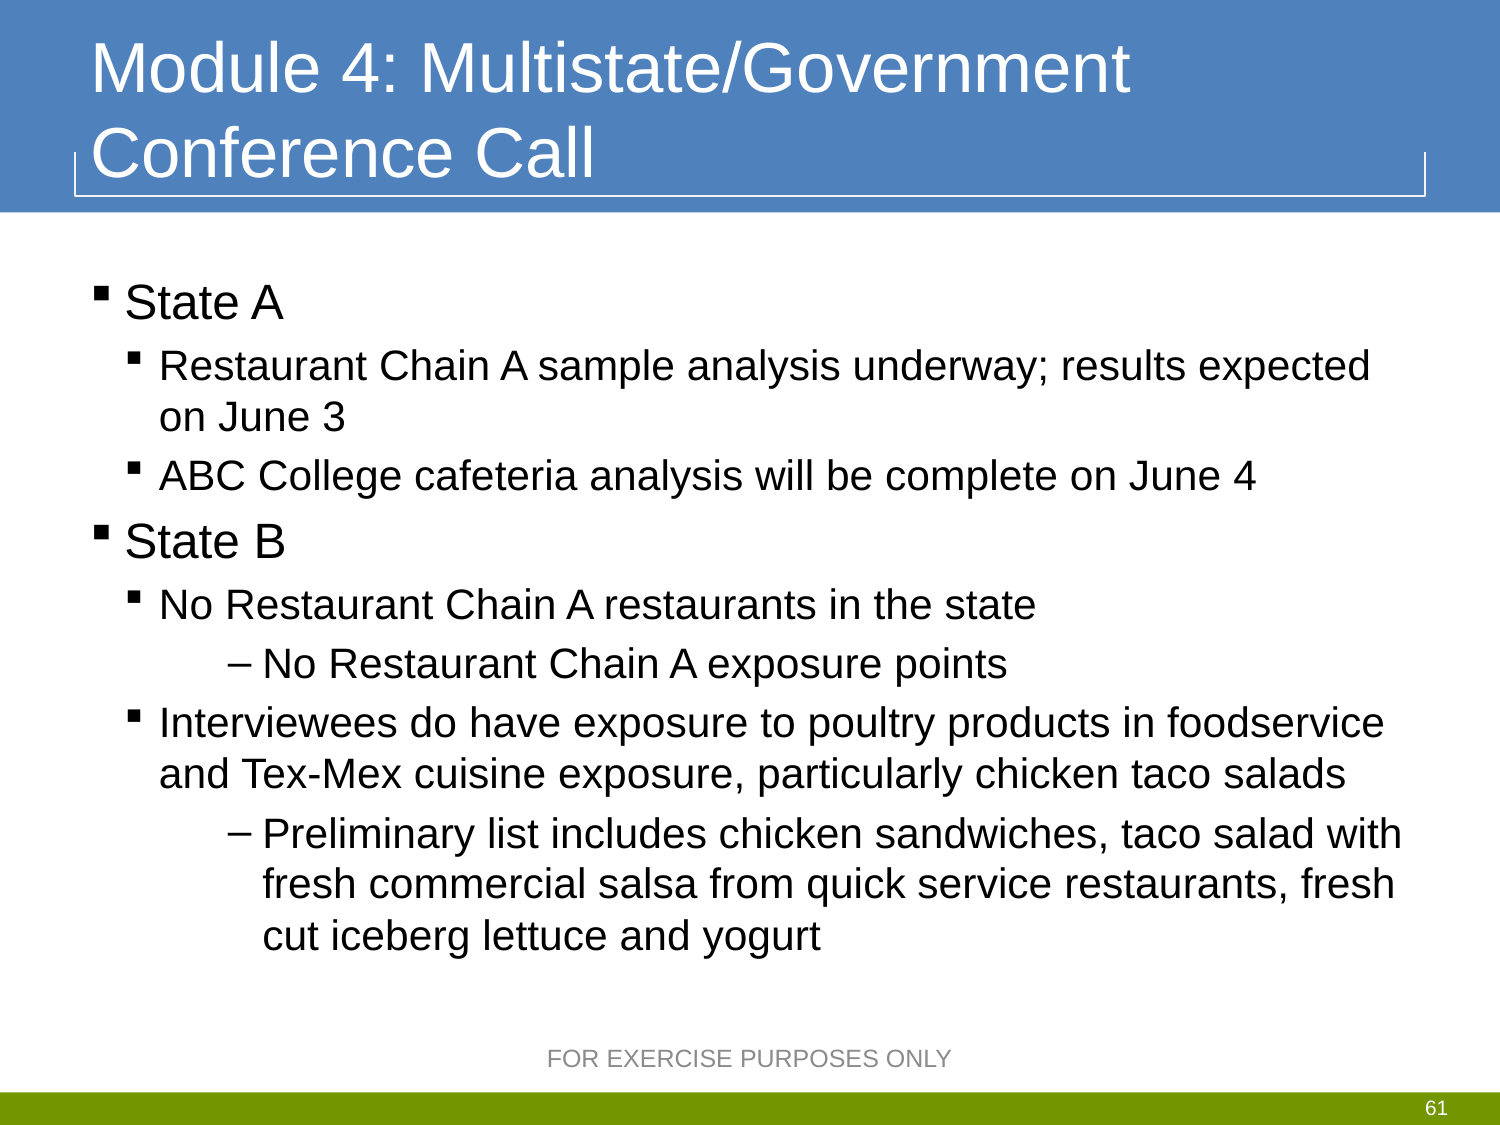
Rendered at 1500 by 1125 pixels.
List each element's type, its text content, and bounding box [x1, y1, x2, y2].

footer FOR EXERCISE PURPOSES ONLY [512, 1042, 988, 1103]
list State A Restaurant Chain A sample analysis underway; results expected on June 3 ABC College cafeteria analysis will be complete on June 4 State B No Restaurant Chain A restaurants in the state No Restaurant Chain A exposure points Interviewees do have exposure to poultry products in foodservice and Tex-Mex cuisine exposure, particularly chicken taco salads Preliminary list includes chicken sandwiches, taco salad with fresh commercial salsa from quick service restaurants, fresh cut iceberg lettuce and yogurt [74, 262, 1426, 1006]
title Module 4: Multistate/Government Conference Call [74, 12, 1426, 201]
